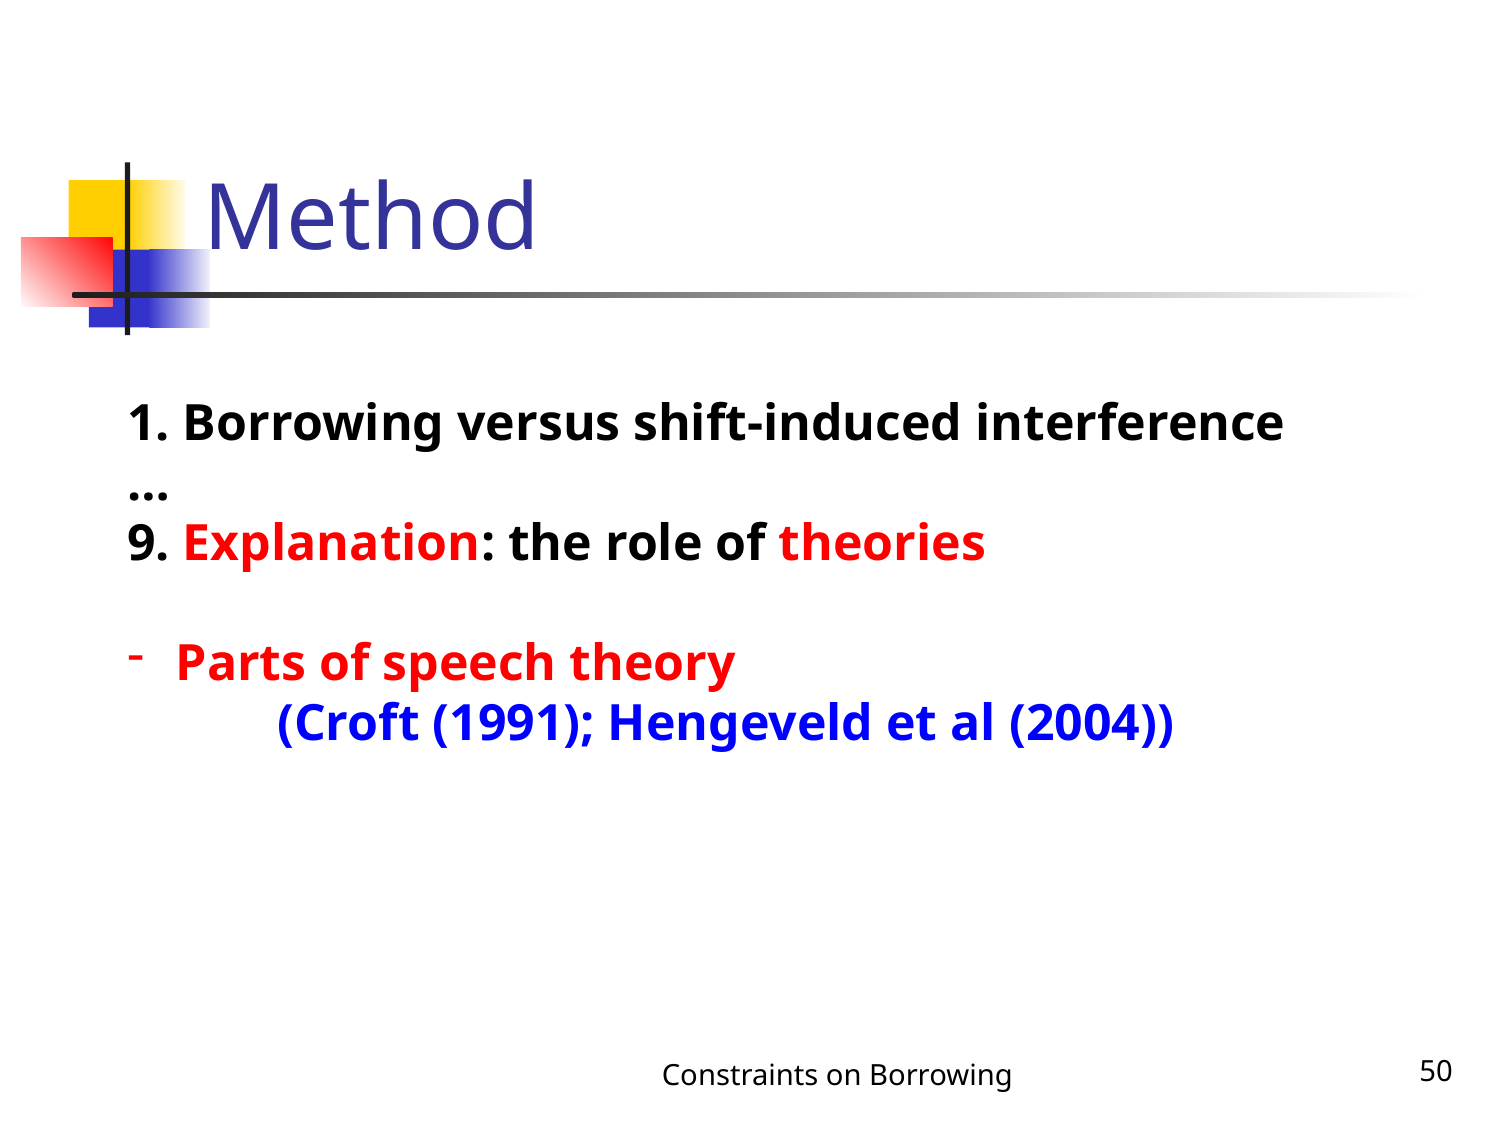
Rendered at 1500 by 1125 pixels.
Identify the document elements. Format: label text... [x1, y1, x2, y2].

title Method [188, 34, 1468, 276]
footer Constraints on Borrowing [599, 1023, 1076, 1100]
slide_number 50 [1154, 1023, 1468, 1100]
text_box 1. Borrowing versus shift-induced interference … 9. Explanation: the role of theories Parts of speech theory (Croft (1991); Hengeveld et al (2004)) [112, 383, 1388, 758]
